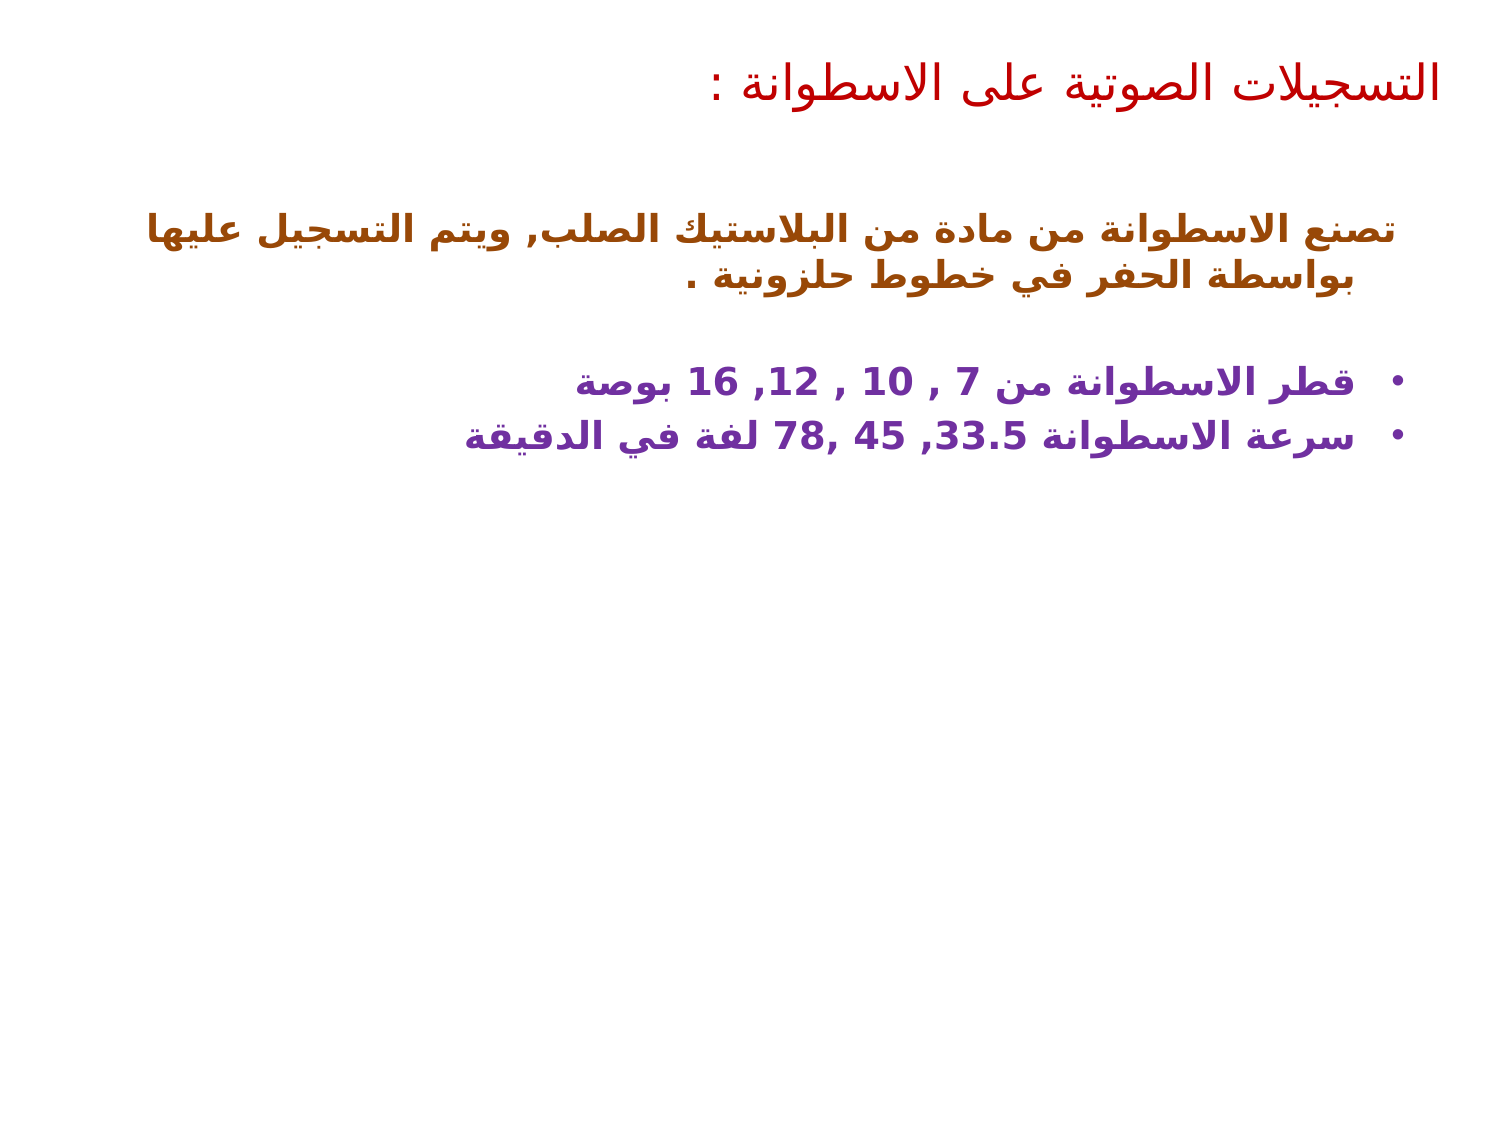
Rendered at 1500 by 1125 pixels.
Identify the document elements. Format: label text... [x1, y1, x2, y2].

title التسجيلات الصوتية على الاسطوانة : [100, 42, 1458, 119]
list تصنع الاسطوانة من مادة من البلاستيك الصلب, ويتم التسجيل عليها بواسطة الحفر في خطوط حلزونية . قطر الاسطوانة من 7 , 10 , 12, 16 بوصة سرعة الاسطوانة 33.5, 45 ,78 لفة في الدقيقة [112, 197, 1413, 468]
